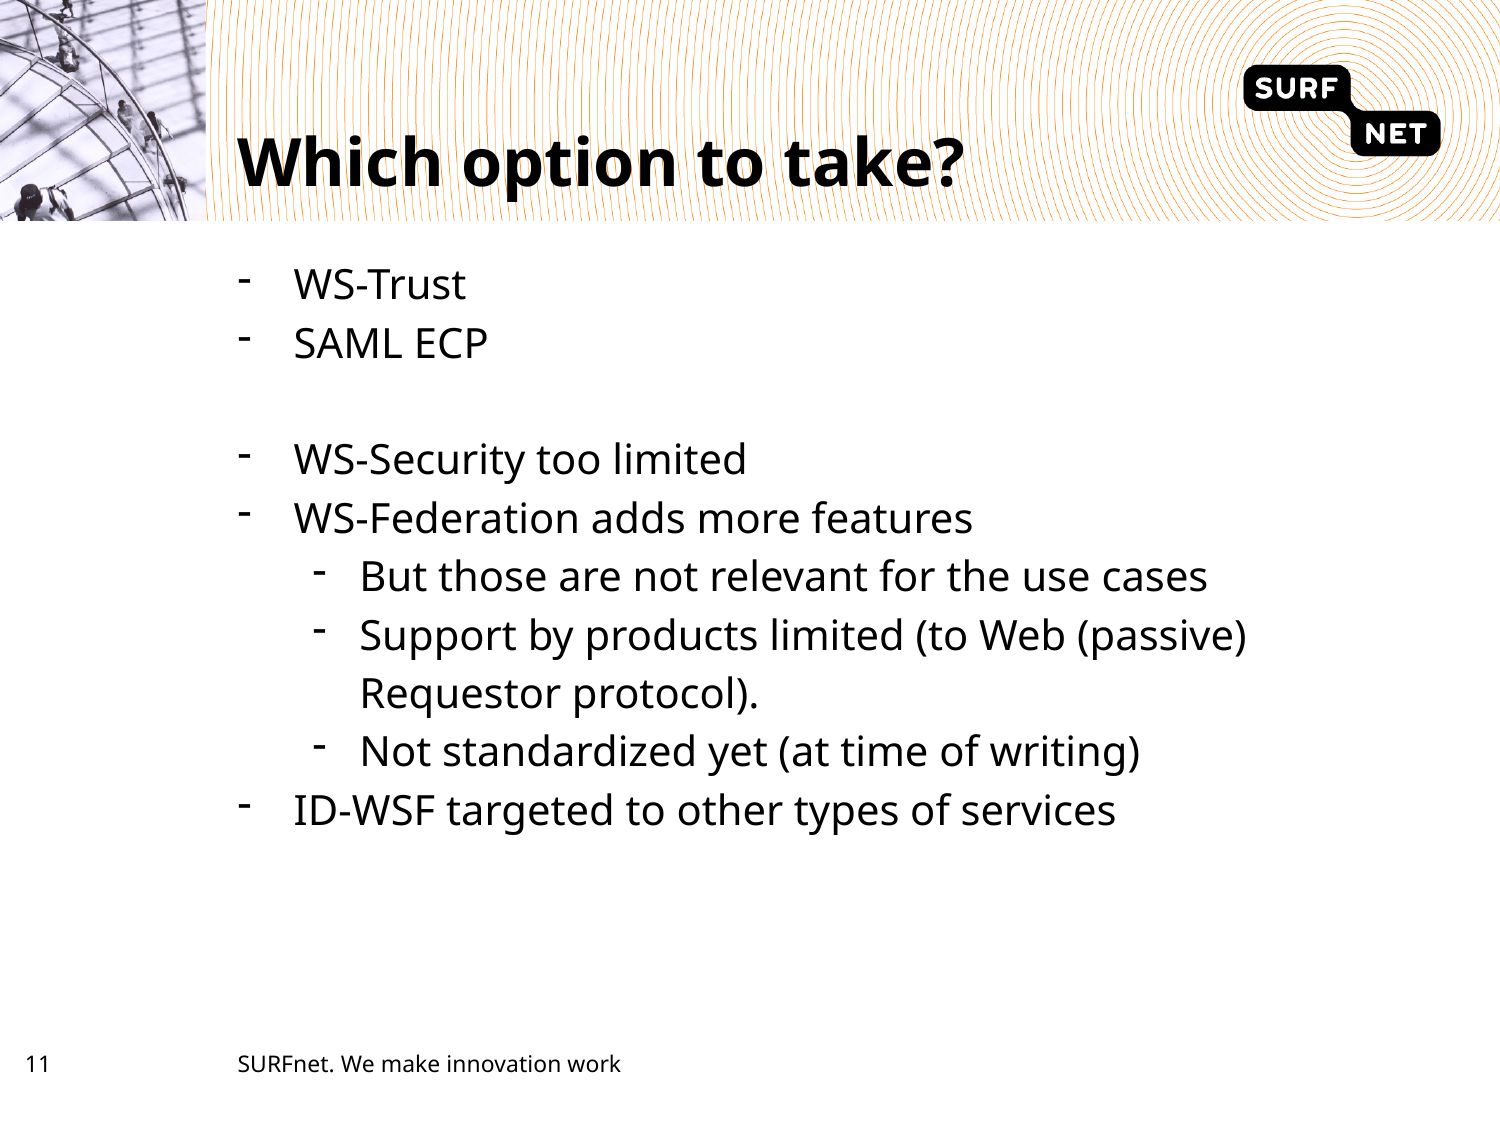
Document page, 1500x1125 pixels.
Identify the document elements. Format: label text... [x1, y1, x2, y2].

slide_number 10 [24, 1049, 201, 1125]
footer SURFnet. We make innovation work [237, 1049, 1388, 1125]
list WS-Trust SAML ECP WS-Security too limited WS-Federation adds more features But those are not relevant for the use cases Support by products limited (to Web (passive) Requestor protocol). Not standardized yet (at time of writing) ID-WSF targeted to other types of services [237, 249, 1388, 1001]
title Which option to take? [237, 24, 1176, 201]
picture [0, 0, 1500, 221]
